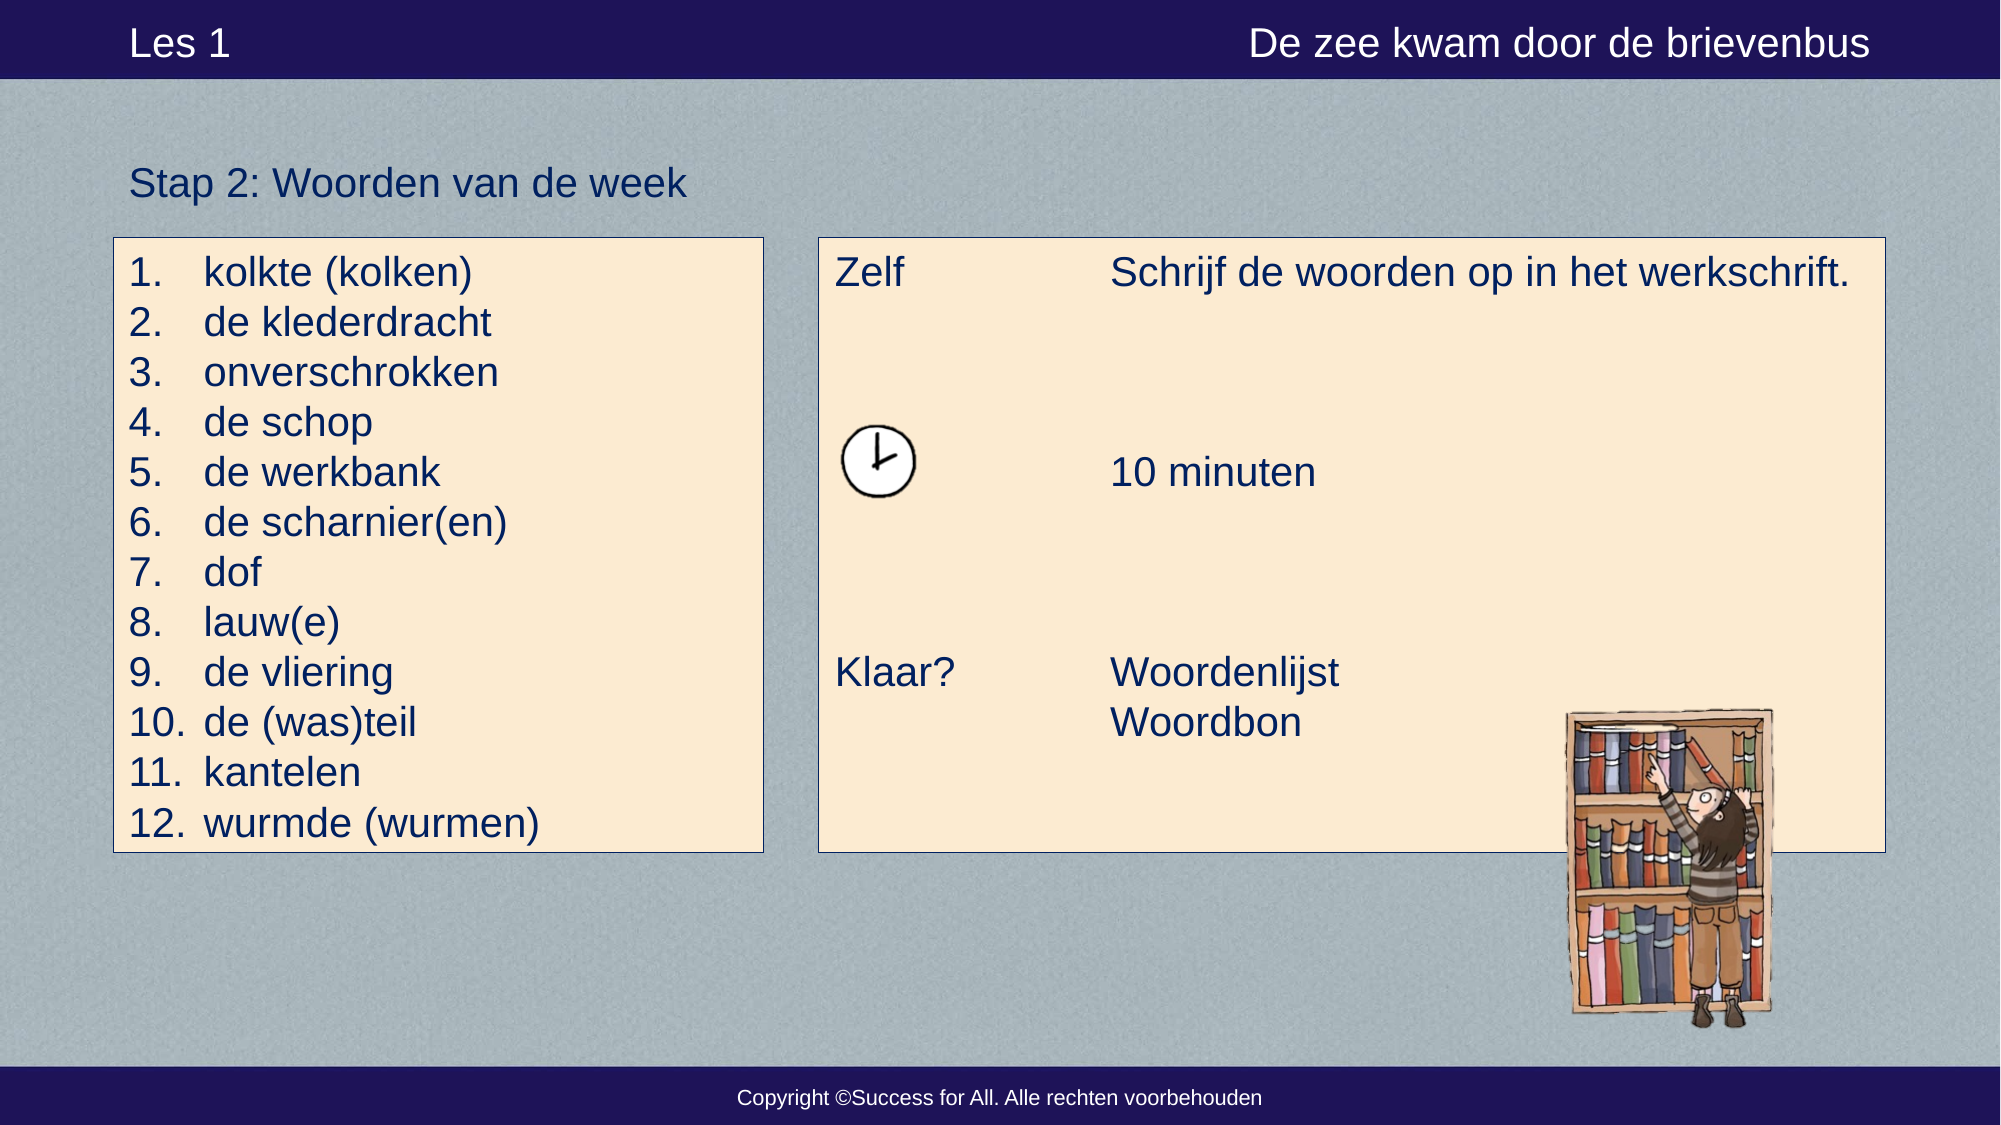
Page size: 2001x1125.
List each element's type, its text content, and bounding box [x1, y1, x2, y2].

text_box Zelf Schrijf de woorden op in het werkschrift. 10 minuten Klaar? Woordenlijst Woordbon [818, 237, 1886, 853]
text_box Copyright ©Success for All. Alle rechten voorbehouden [0, 1076, 2000, 1125]
text_box De zee kwam door de brievenbus [999, 8, 1886, 73]
text_box kolkte (kolken) de klederdracht onverschrokken de schop de werkbank de scharnier(en) dof lauw(e) de vliering de (was)teil kantelen wurmde (wurmen) [113, 237, 764, 853]
text_box Les 1 [114, 8, 354, 73]
picture [0, 0, 2001, 1125]
text_box Stap 2: Woorden van de week [113, 148, 1635, 214]
